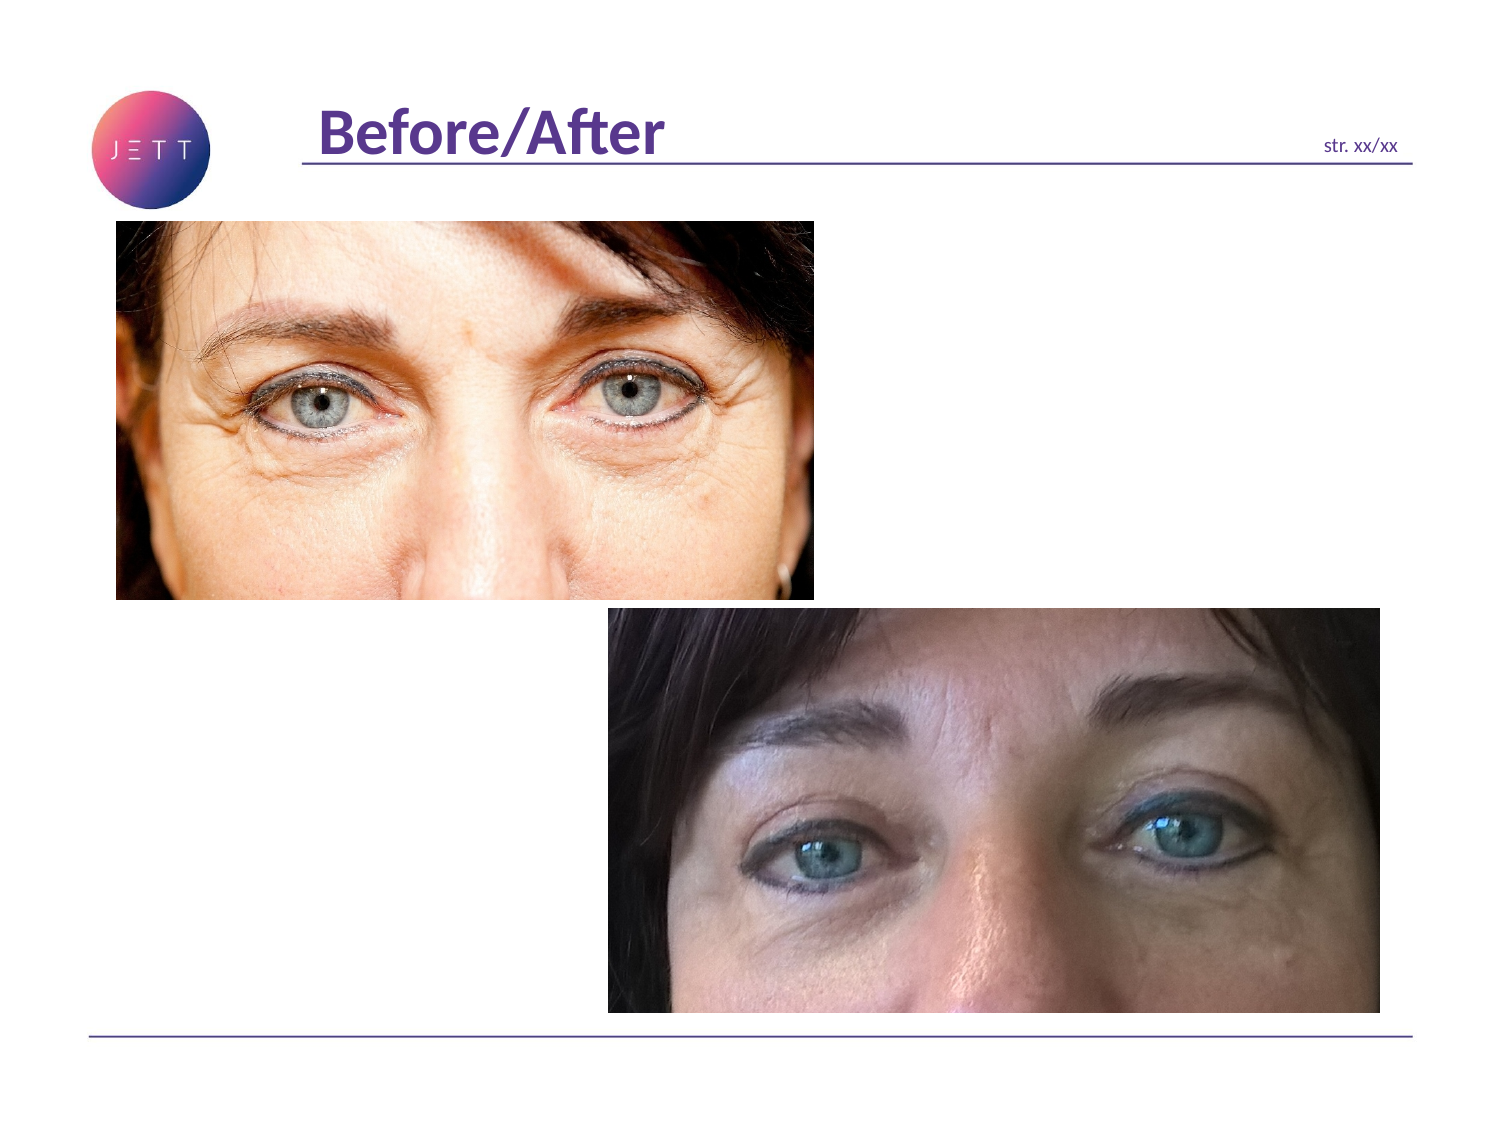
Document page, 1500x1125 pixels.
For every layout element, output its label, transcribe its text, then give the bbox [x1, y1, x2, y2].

text_box str. xx/xx [1304, 127, 1413, 160]
text_box Before/After [303, 95, 1253, 160]
picture [0, 0, 1500, 1125]
